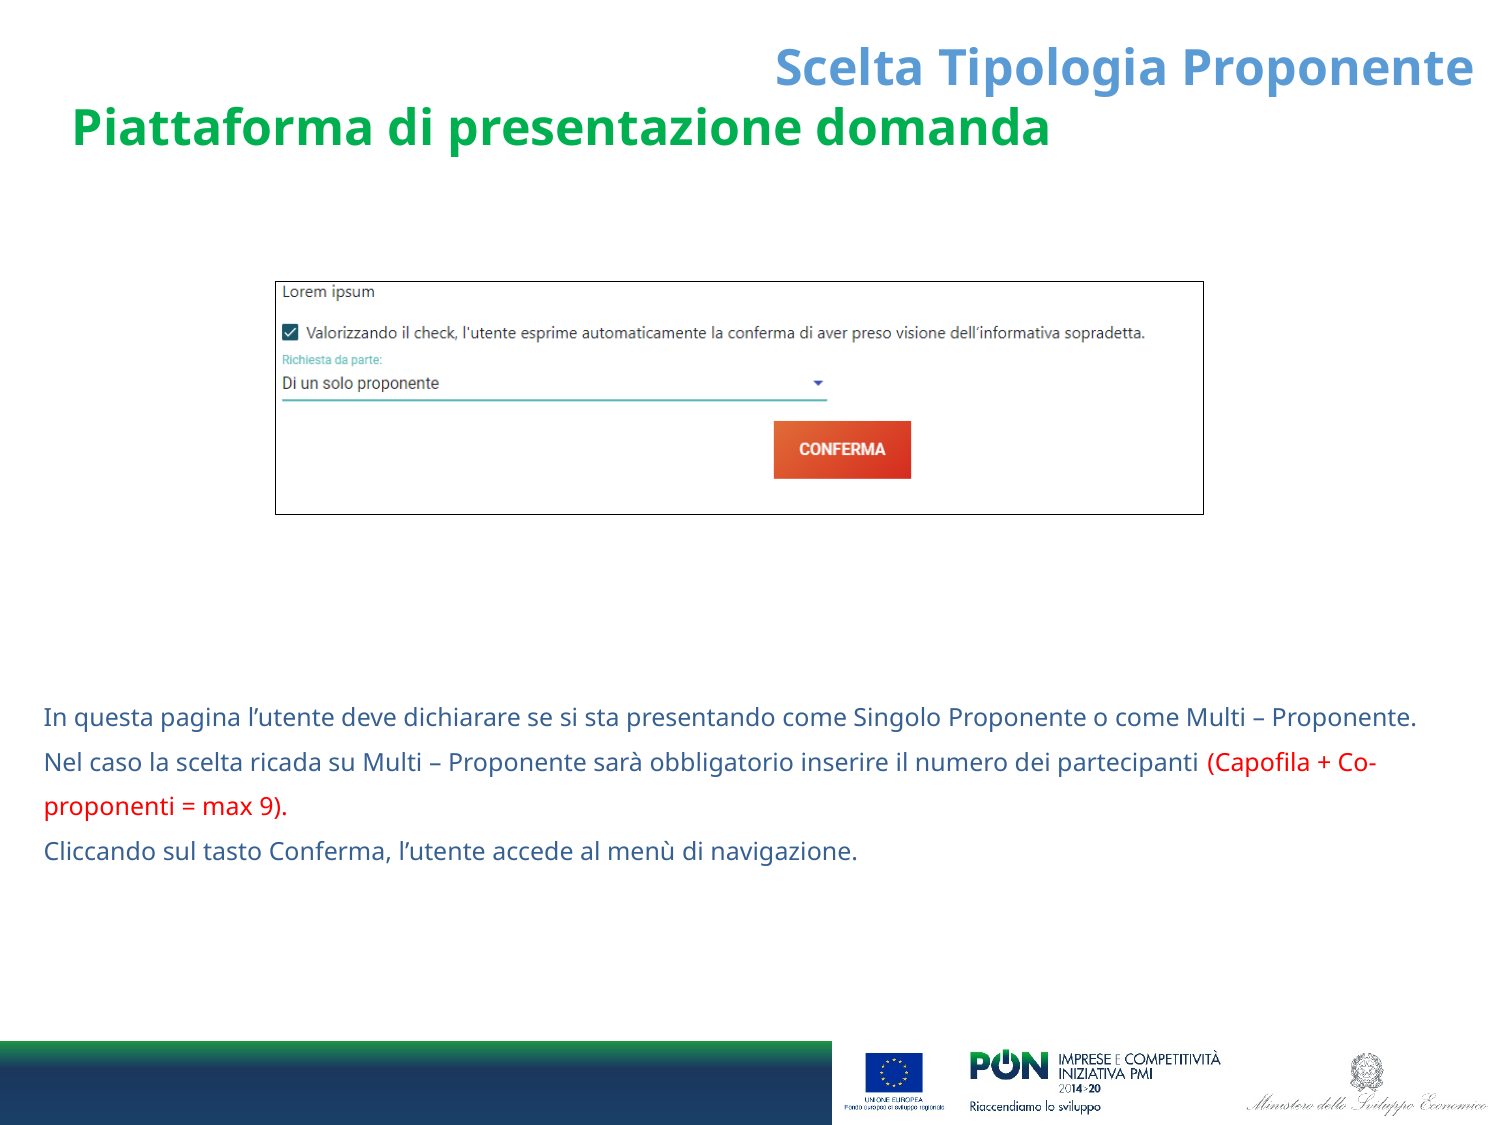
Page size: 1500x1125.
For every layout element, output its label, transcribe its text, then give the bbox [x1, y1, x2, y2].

text_box Piattaforma di presentazione domanda [57, 87, 1274, 163]
picture [0, 1039, 1500, 1125]
text_box Scelta Tipologia Proponente [605, 28, 1490, 103]
picture [275, 281, 1203, 515]
text_box In questa pagina l’utente deve dichiarare se si sta presentando come Singolo Proponente o come Multi – Proponente. Nel caso la scelta ricada su Multi – Proponente sarà obbligatorio inserire il numero dei partecipanti (Capofila + Co-proponenti = max 9). Cliccando sul tasto Conferma, l’utente accede al menù di navigazione. [28, 678, 1500, 874]
